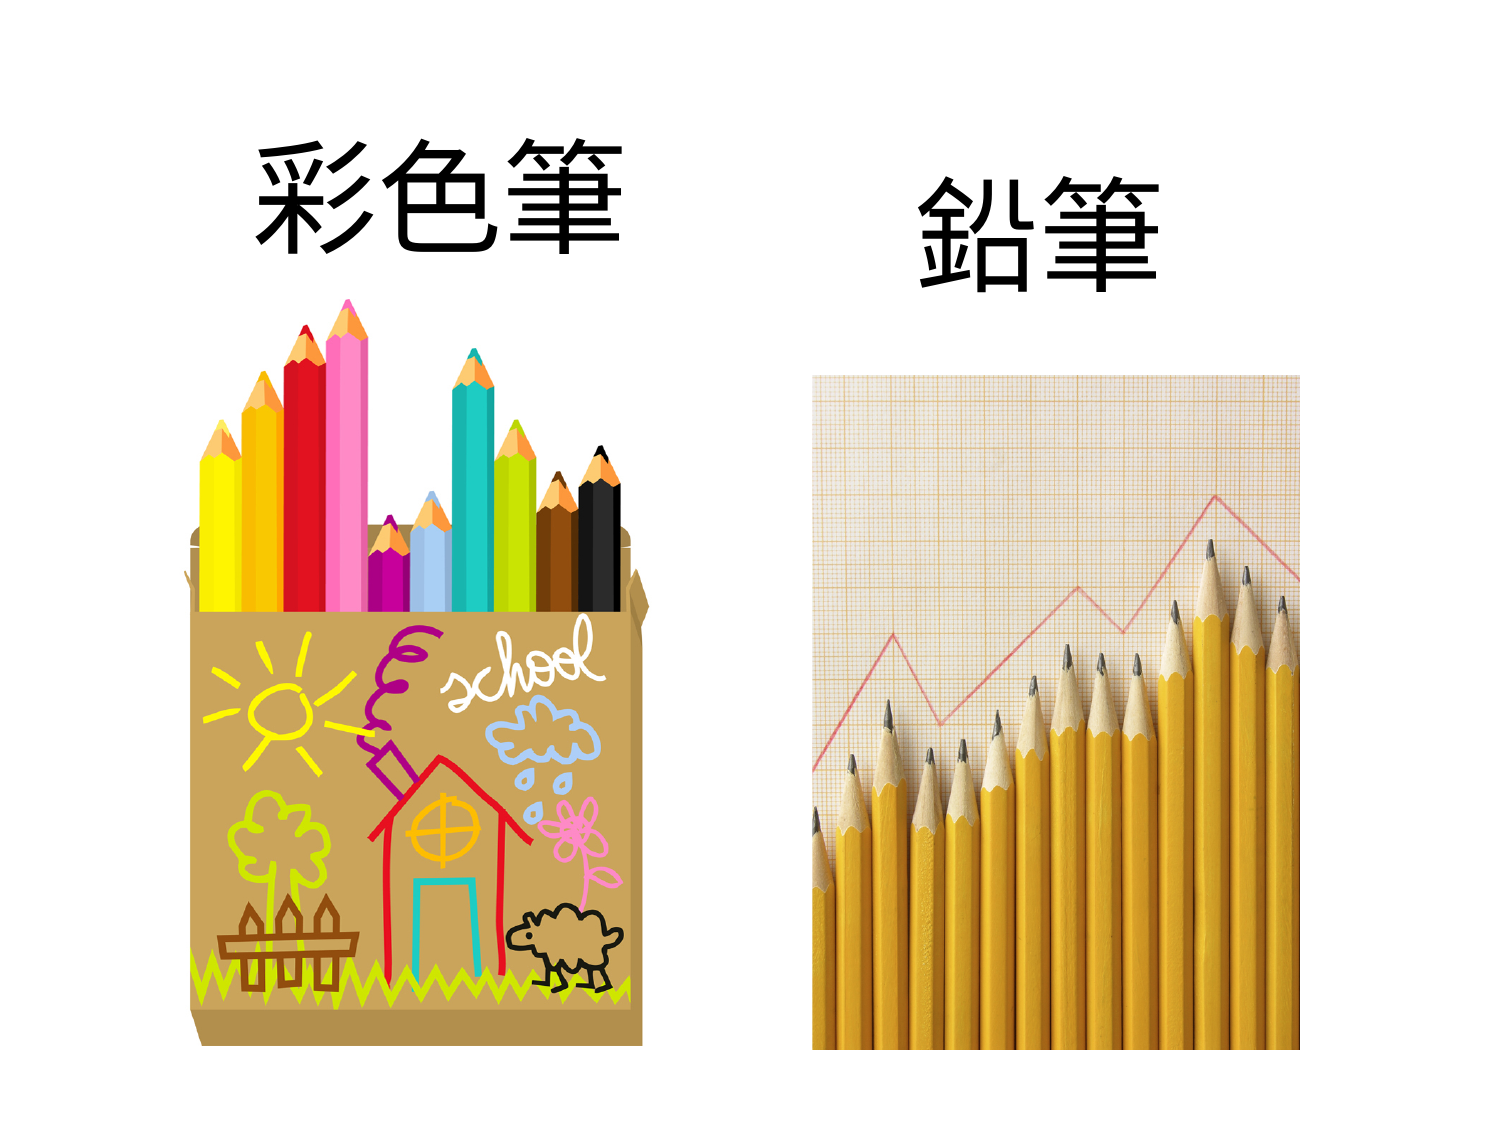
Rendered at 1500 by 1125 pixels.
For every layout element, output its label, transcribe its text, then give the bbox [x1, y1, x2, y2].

picture [812, 374, 1301, 1051]
text_box 鉛筆 [900, 149, 1300, 315]
text_box 彩色筆 [237, 112, 650, 278]
picture [162, 299, 670, 1046]
